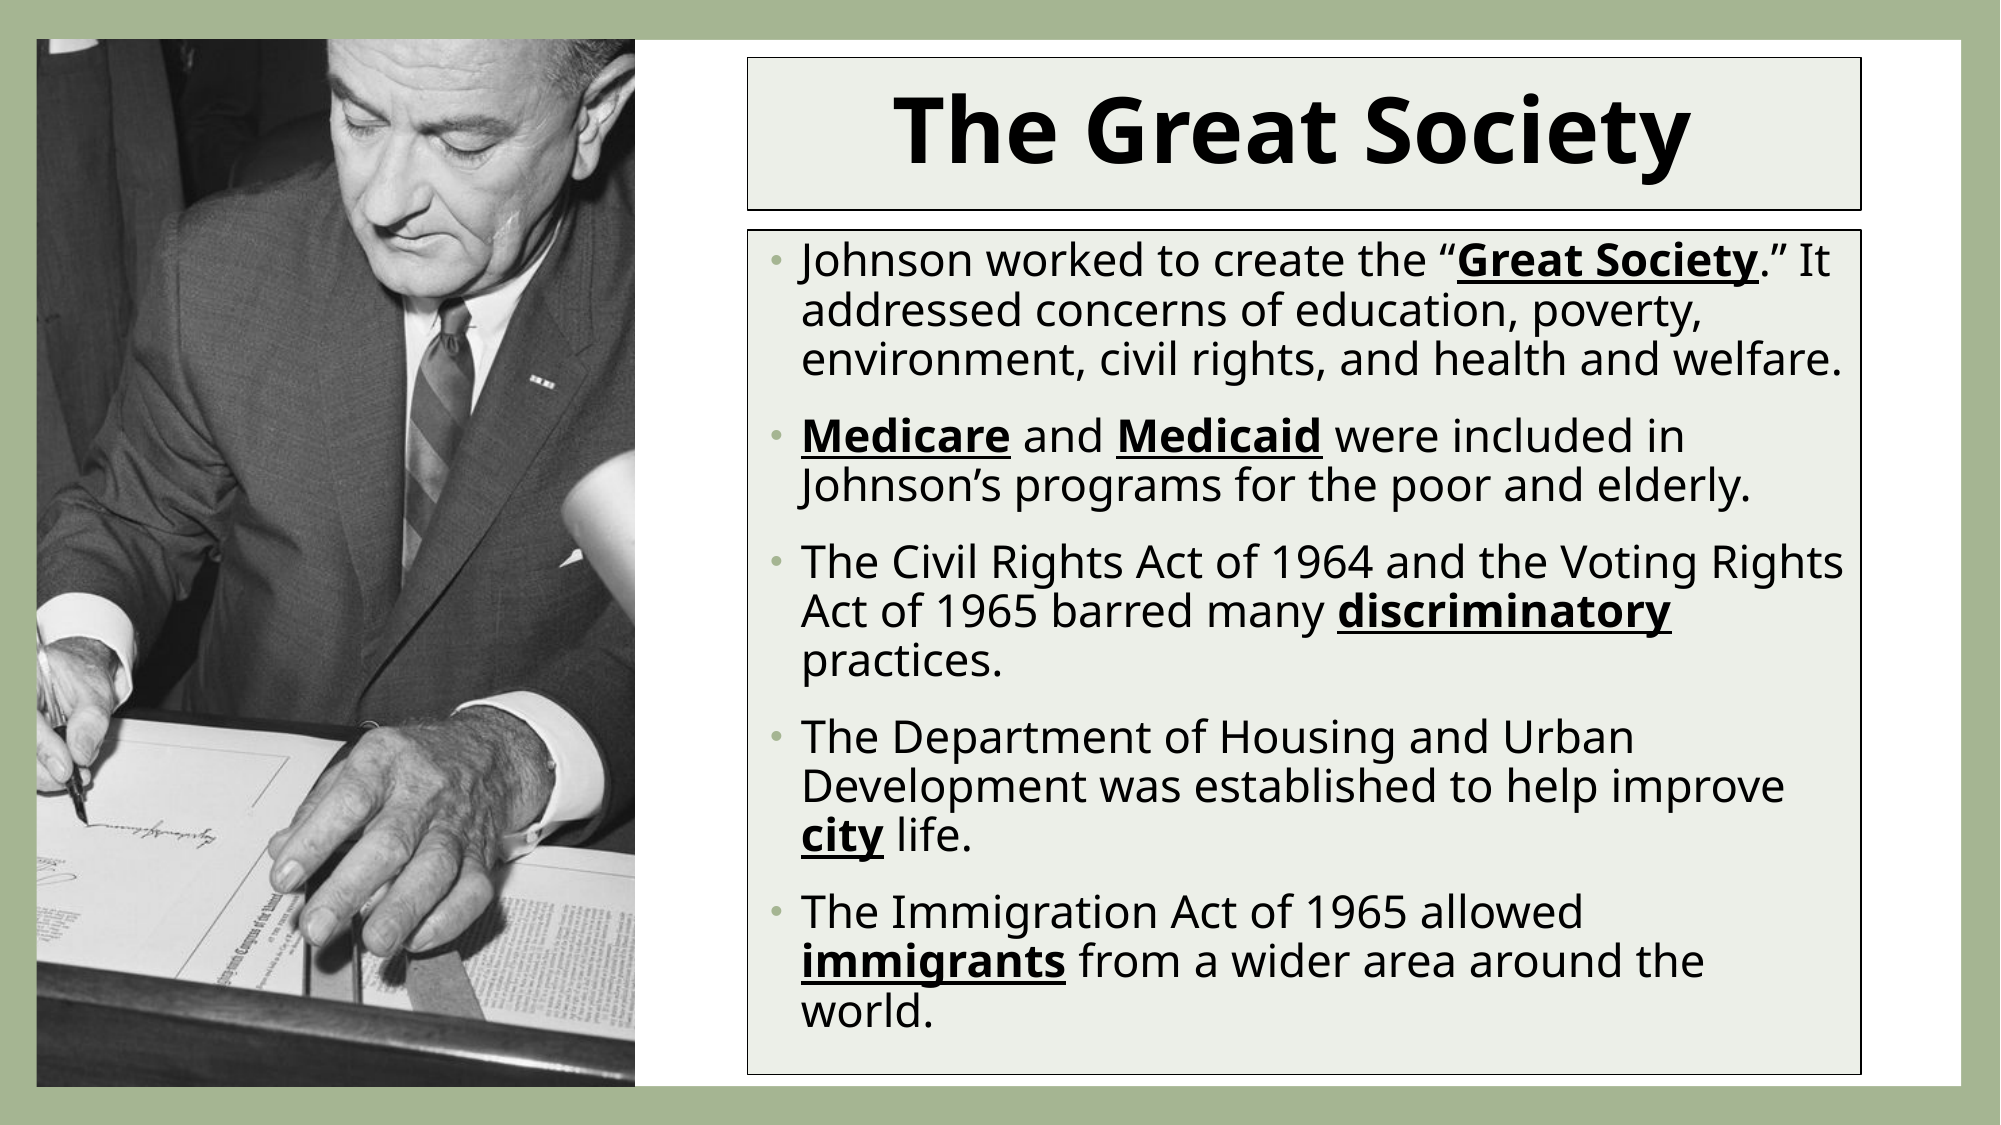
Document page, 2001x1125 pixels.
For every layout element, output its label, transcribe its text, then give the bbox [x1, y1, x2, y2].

title The Great Society [747, 57, 1862, 210]
list Johnson worked to create the “Great Society.” It addressed concerns of education, poverty, environment, civil rights, and health and welfare. Medicare and Medicaid were included in Johnson’s programs for the poor and elderly. The Civil Rights Act of 1964 and the Voting Rights Act of 1965 barred many discriminatory practices. The Department of Housing and Urban Development was established to help improve city life. The Immigration Act of 1965 allowed immigrants from a wider area around the world. [747, 230, 1862, 1075]
picture [36, 39, 635, 1087]
